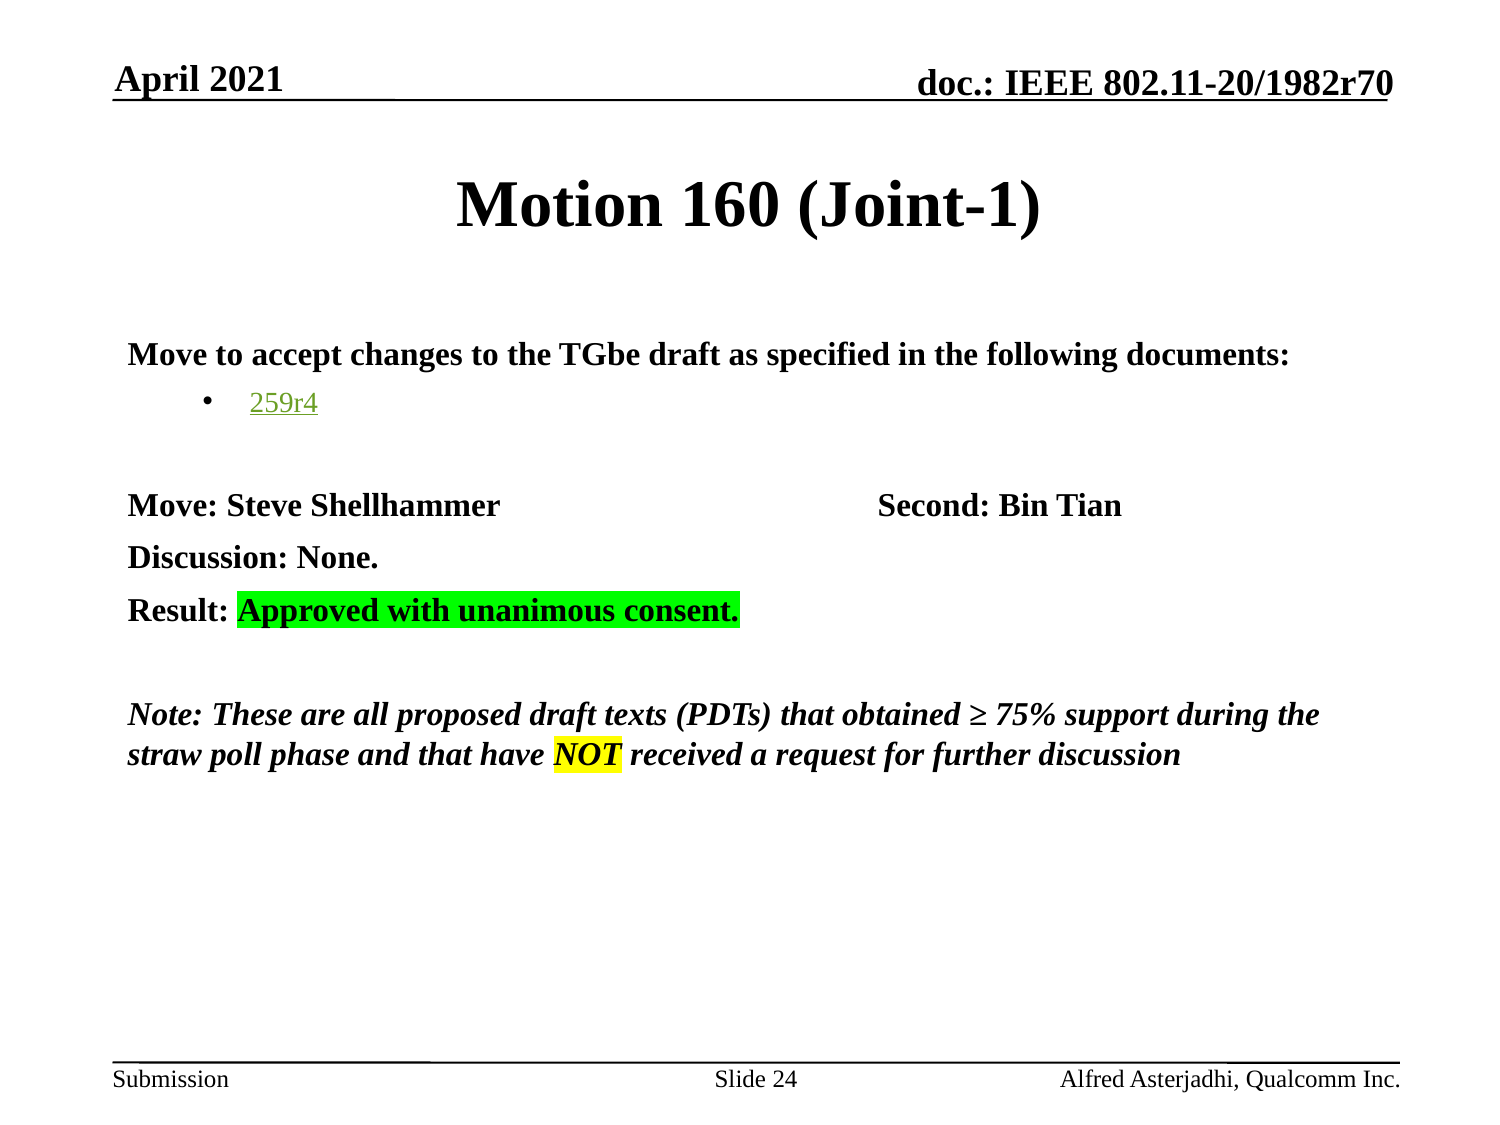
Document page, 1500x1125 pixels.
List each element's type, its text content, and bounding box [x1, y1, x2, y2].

footer Alfred Asterjadhi, Qualcomm Inc. [878, 1061, 1402, 1093]
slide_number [114, 54, 423, 100]
slide_number Slide 24 [712, 1061, 800, 1123]
list Move to accept changes to the TGbe draft as specified in the following documents: 259r4 Move: Steve Shellhammer Second: Bin Tian Discussion: None. Result: Approved with unanimous consent. Note: These are all proposed draft texts (PDTs) that obtained ≥ 75% support during the straw poll phase and that have NOT received a request for further discussion [112, 324, 1388, 1000]
title Motion 160 (Joint-1) [112, 112, 1388, 288]
